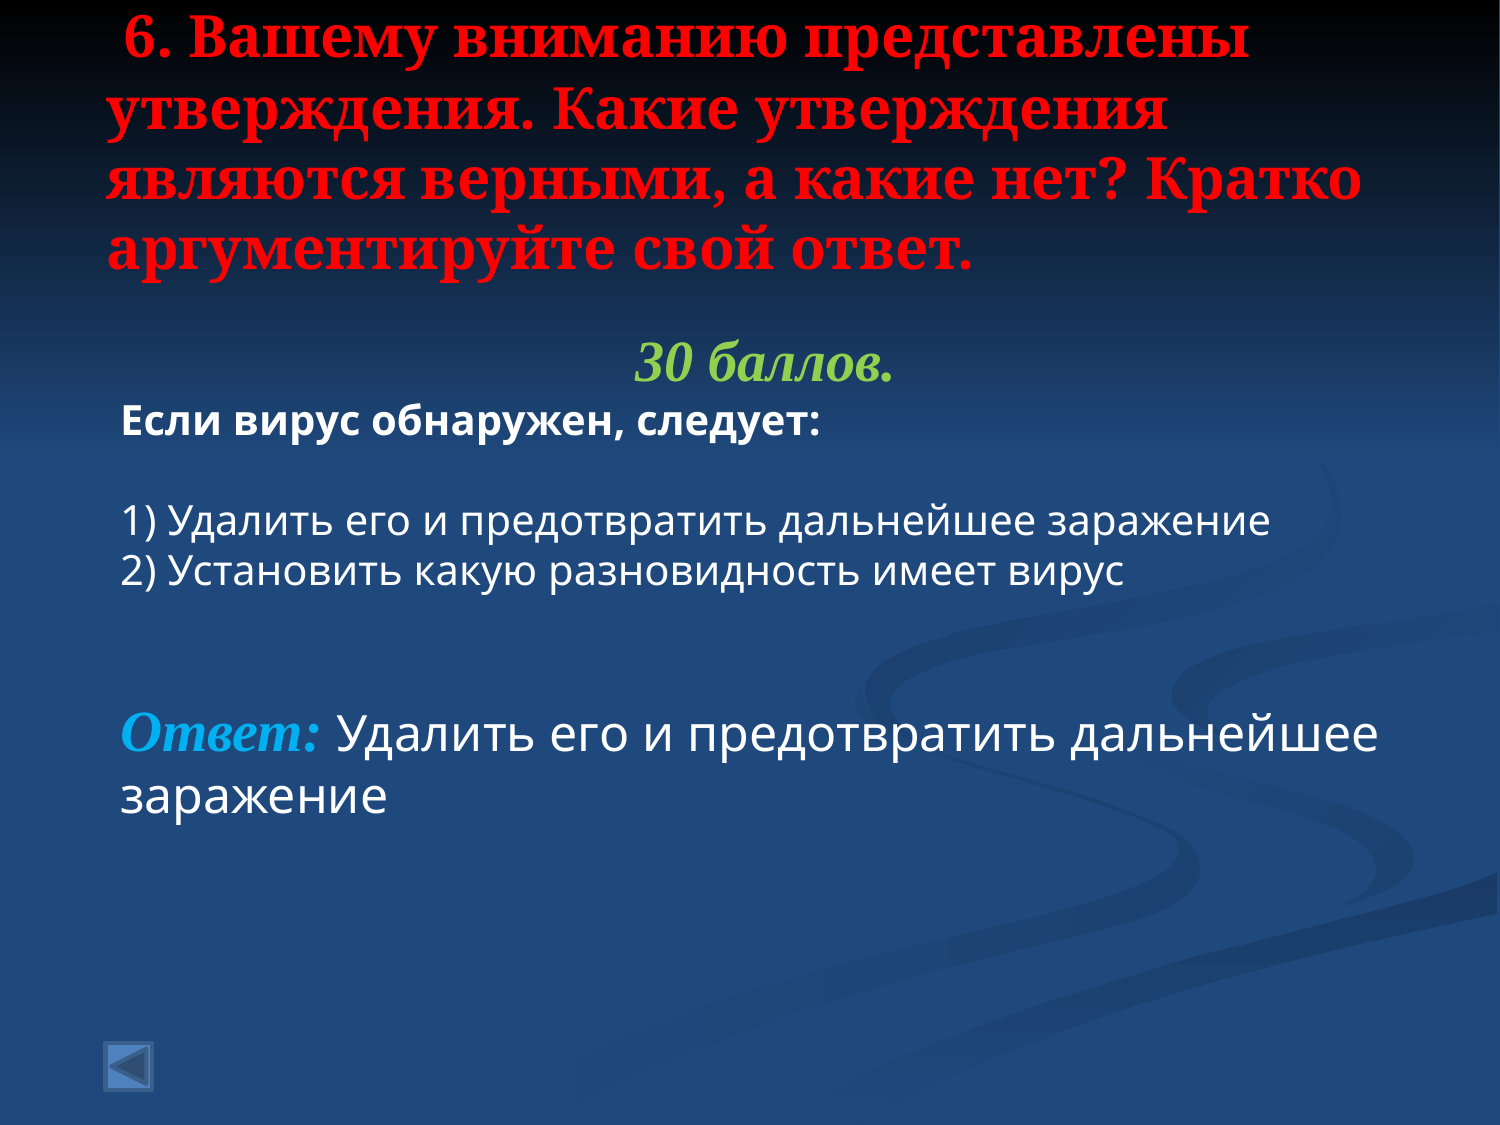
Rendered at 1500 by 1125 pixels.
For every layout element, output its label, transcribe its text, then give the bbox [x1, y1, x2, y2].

text_box [103, 1041, 154, 1092]
text_box 30 баллов. Если вирус обнаружен, следует: 1) Удалить его и предотвратить дальнейшее заражение 2) Установить какую разновидность имеет вирус Ответ: Удалить его и предотвратить дальнейшее заражение [105, 246, 1442, 901]
title 6. Вашему вниманию представлены утверждения. Какие утверждения являются верными, а какие нет? Кратко аргументируйте свой ответ. [91, 152, 1442, 341]
